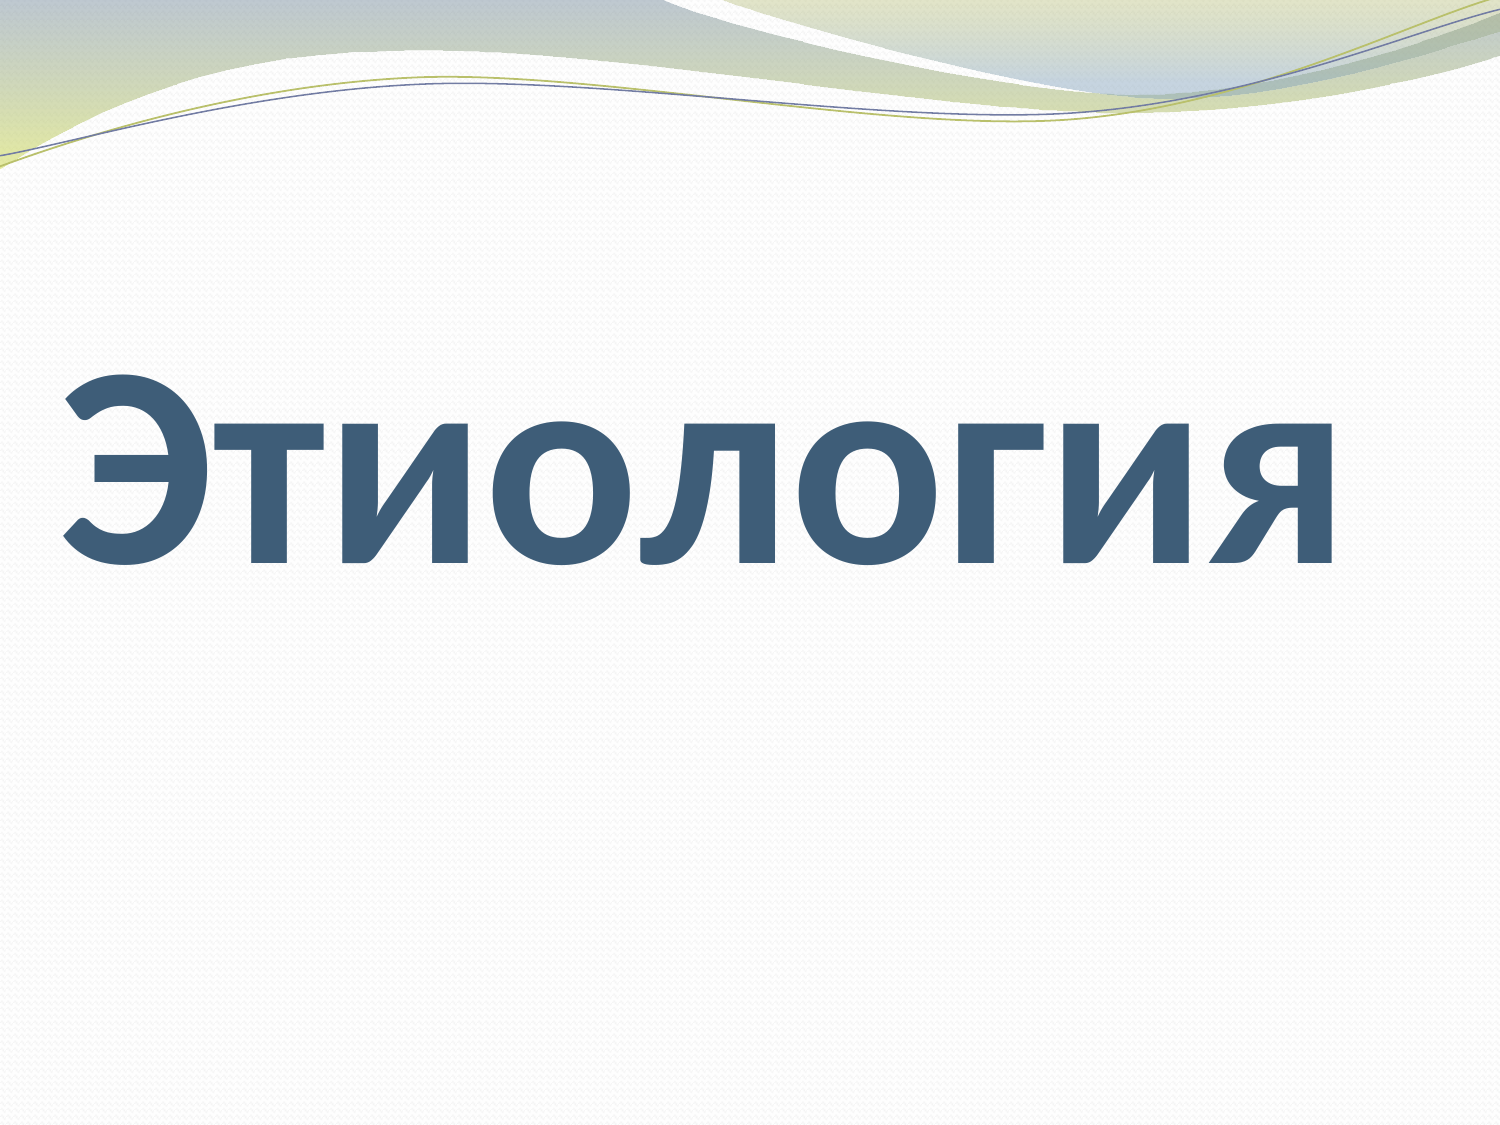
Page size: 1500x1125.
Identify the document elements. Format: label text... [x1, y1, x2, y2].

title Этиология [58, 433, 1422, 622]
